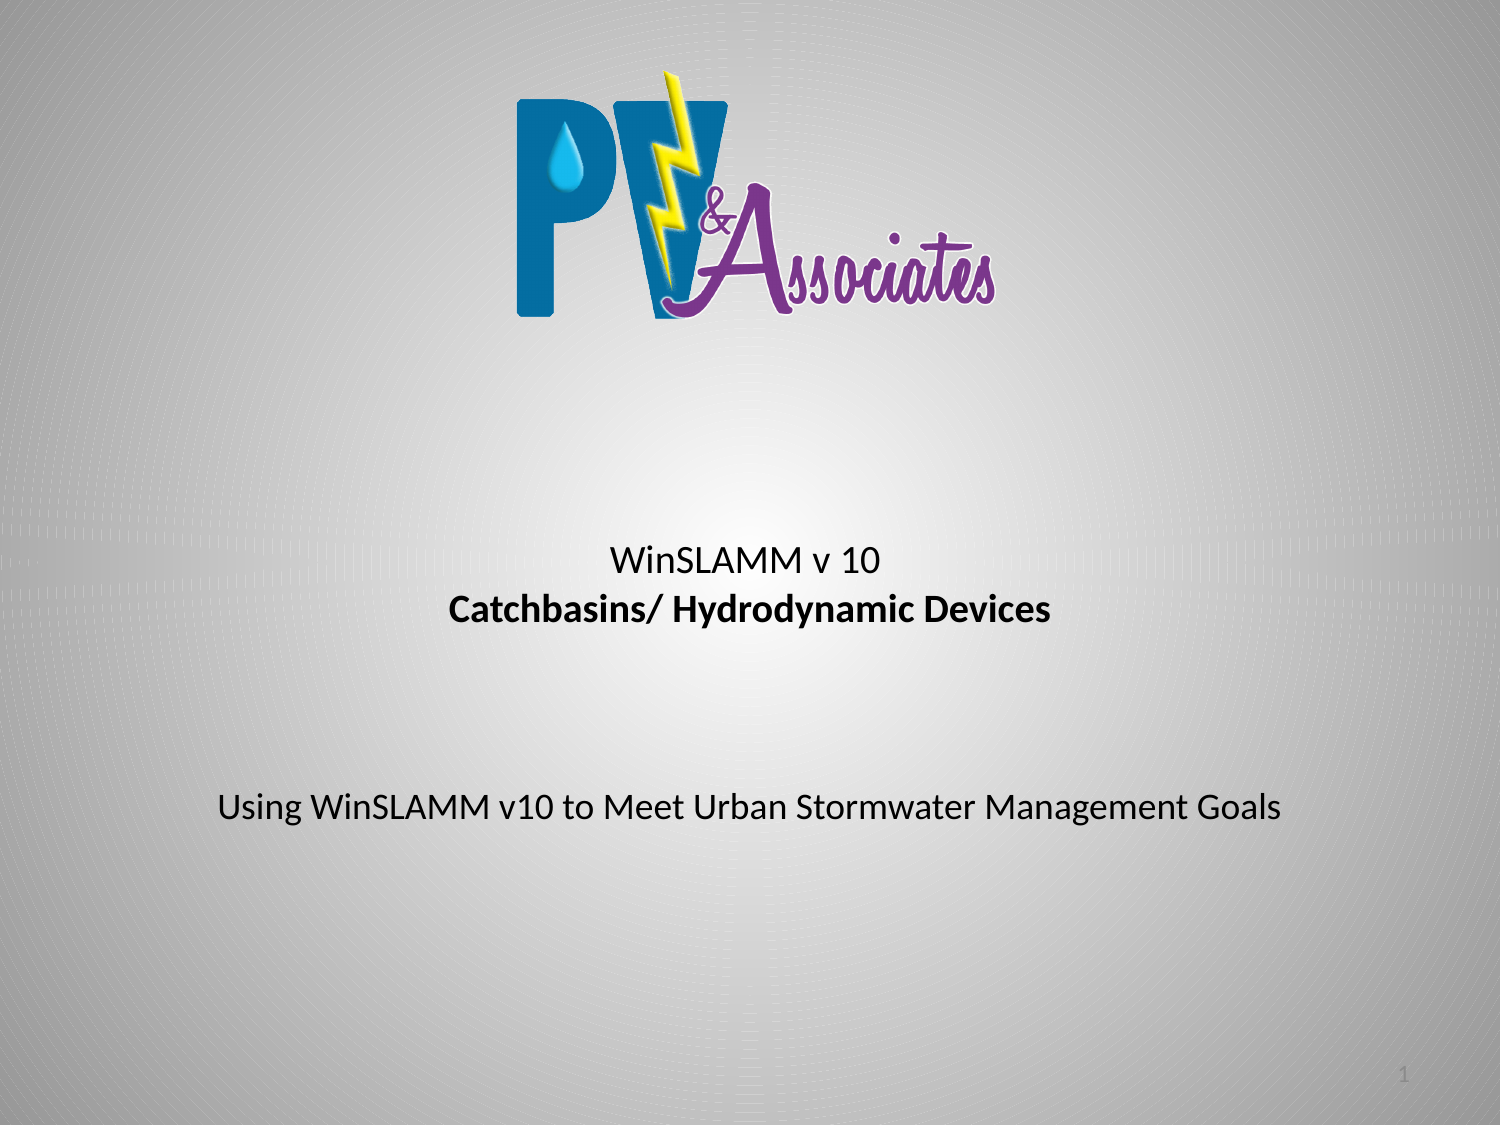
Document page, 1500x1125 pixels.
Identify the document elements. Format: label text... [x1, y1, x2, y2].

picture [496, 62, 1004, 330]
title WinSLAMM v 10 Catchbasins/ Hydrodynamic Devices [0, 525, 1500, 688]
slide_number 1 [1074, 1042, 1425, 1103]
text_box Using WinSLAMM v10 to Meet Urban Stormwater Management Goals [118, 775, 1382, 835]
